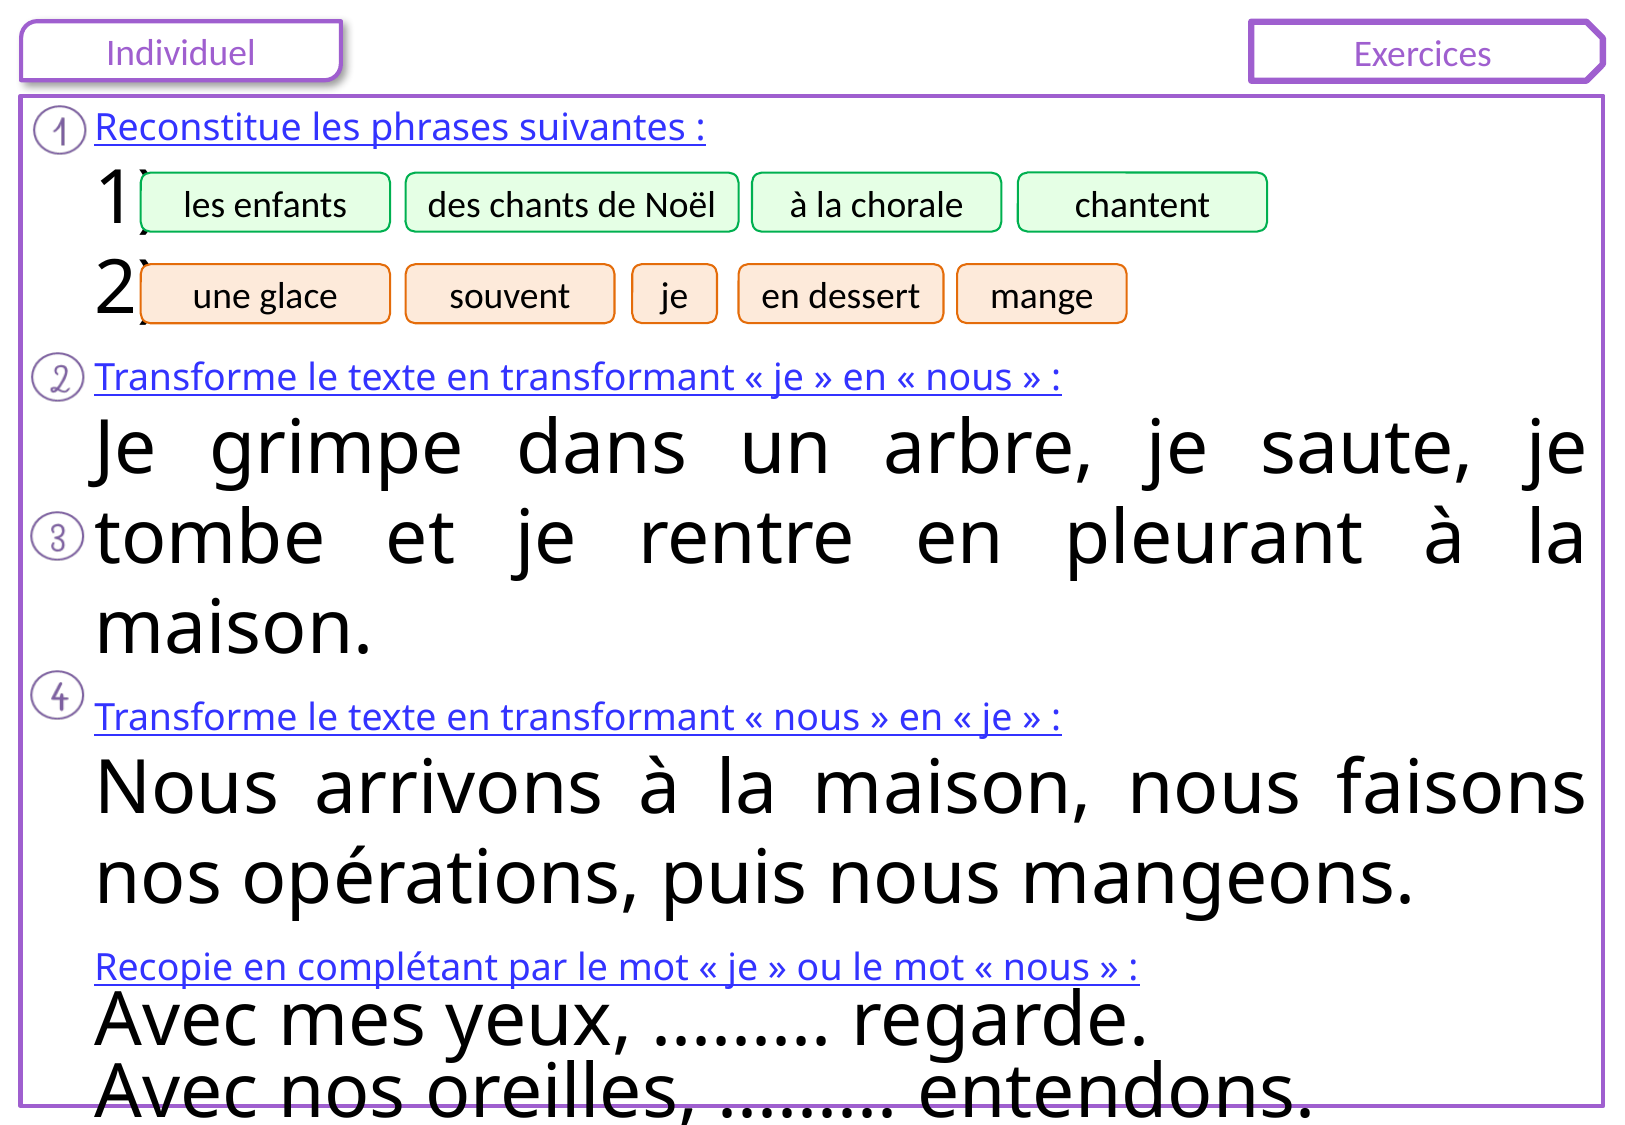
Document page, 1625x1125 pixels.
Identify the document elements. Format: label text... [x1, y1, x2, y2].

list Reconstitue les phrases suivantes : 1) 2) Transforme le texte en transformant « je » en « nous » : Je grimpe dans un arbre, je saute, je tombe et je rentre en pleurant à la maison. Transforme le texte en transformant « nous » en « je » : Nous arrivons à la maison, nous faisons nos opérations, puis nous mangeons. Recopie en complétant par le mot « je » ou le mot « nous » : Avec mes yeux, ......... regarde. Avec nos oreilles, ......... entendons. Avec nos mains, ......... touchons. Avec ma langue, ......... goute. Puis, 5 exercices sur feuille (chercher les verbes d’une phrase et procédés anaphoriques). [18, 94, 1605, 1108]
text_box les enfants [138, 170, 393, 234]
text_box je [630, 261, 720, 326]
picture [18, 343, 103, 441]
text_box une glace [138, 262, 393, 326]
picture [18, 502, 103, 599]
picture [18, 661, 103, 759]
text_box des chants de Noël [403, 170, 741, 234]
text_box en dessert [736, 261, 946, 326]
text_box à la chorale [749, 170, 1004, 234]
picture [21, 96, 106, 193]
text_box souvent [403, 262, 617, 326]
text_box mange [954, 261, 1129, 326]
text_box chantent [1015, 170, 1270, 234]
